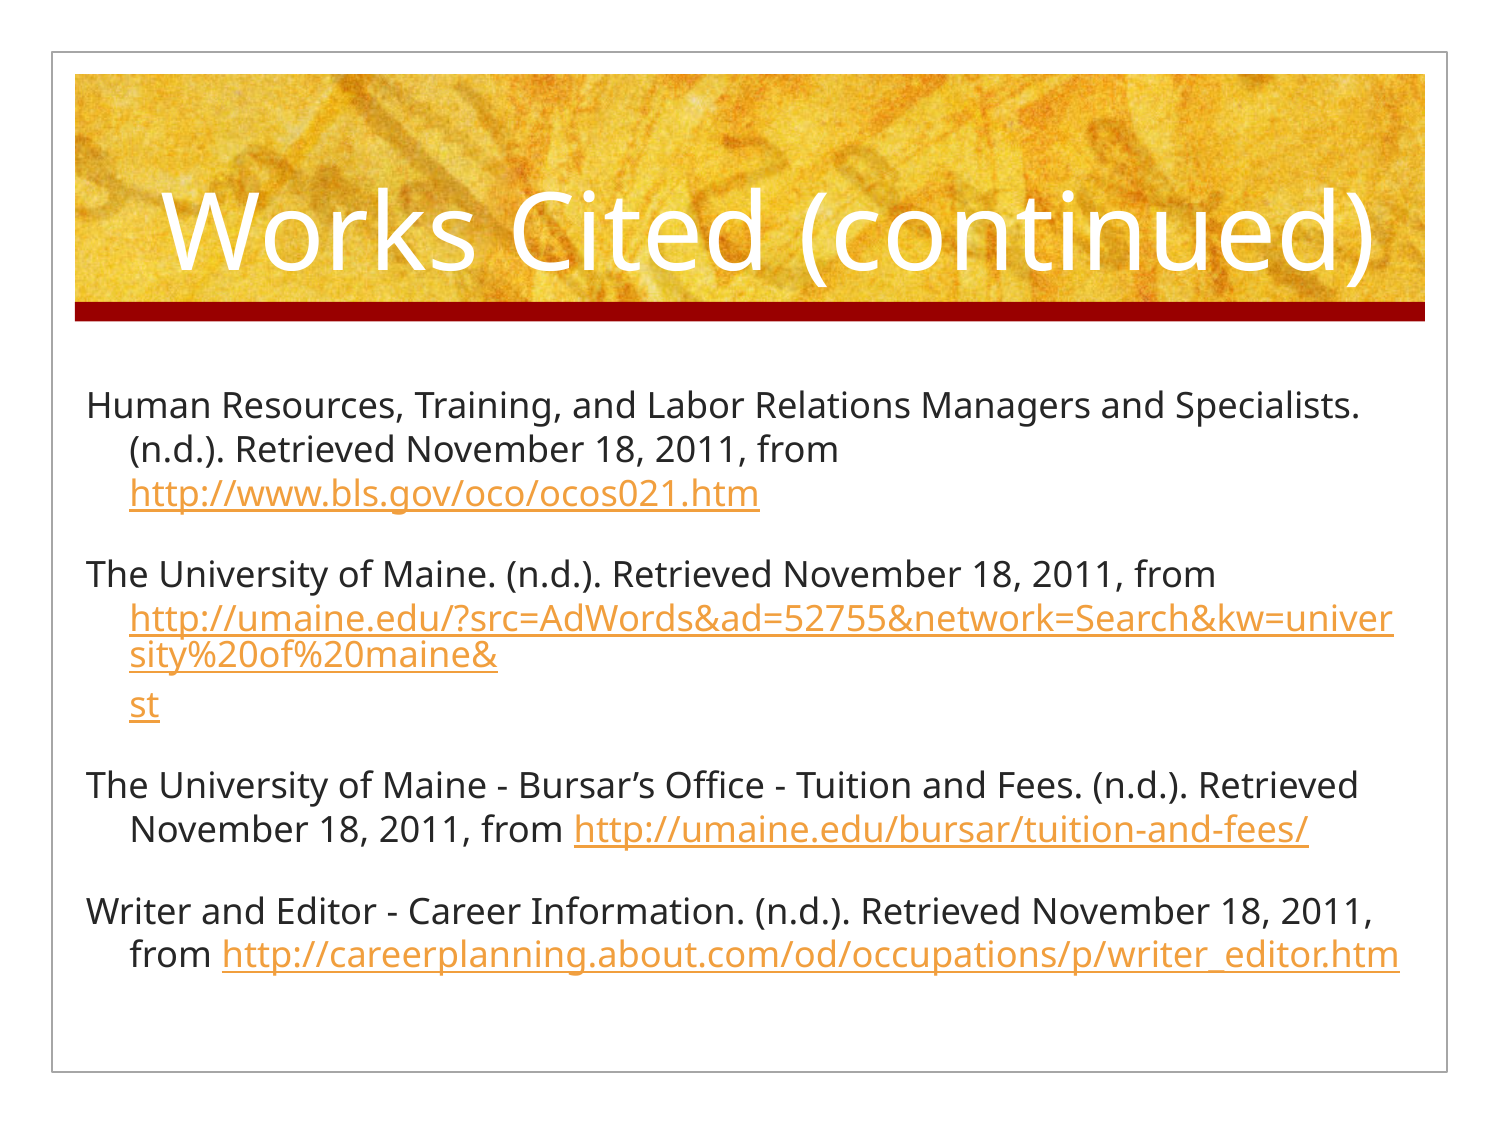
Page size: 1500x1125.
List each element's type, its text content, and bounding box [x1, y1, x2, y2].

list Human Resources, Training, and Labor Relations Managers and Specialists. (n.d.). Retrieved November 18, 2011, from http://www.bls.gov/oco/ocos021.htm The University of Maine. (n.d.). Retrieved November 18, 2011, from http://umaine.edu/?src=AdWords&ad=52755&network=Search&kw=university%20of%20maine&st The University of Maine - Bursar’s Office - Tuition and Fees. (n.d.). Retrieved November 18, 2011, from http://umaine.edu/bursar/tuition-and-fees/ Writer and Editor - Career Information. (n.d.). Retrieved November 18, 2011, from http://careerplanning.about.com/od/occupations/p/writer_editor.htm [70, 375, 1425, 1005]
title Works Cited (continued) [108, 74, 1392, 292]
picture [75, 74, 1425, 301]
